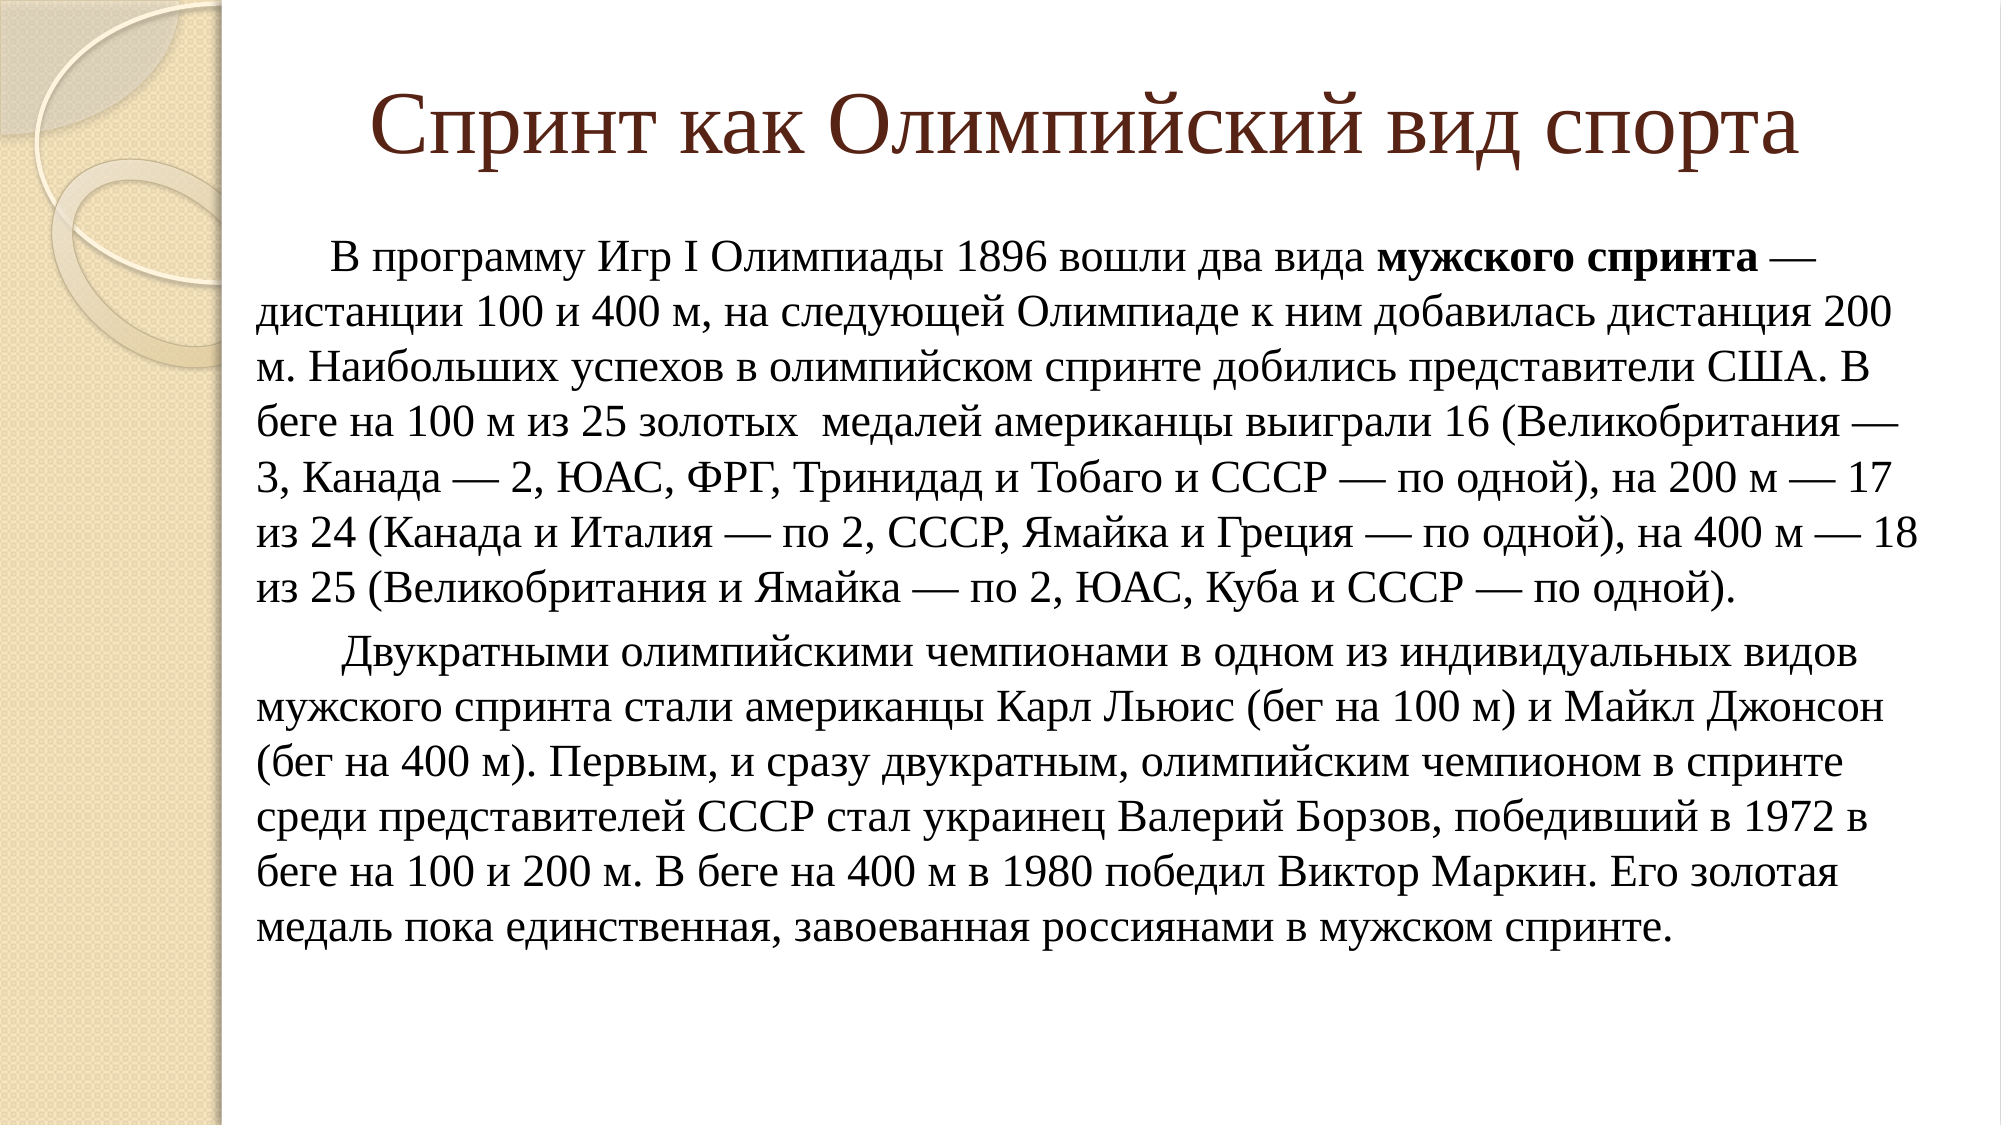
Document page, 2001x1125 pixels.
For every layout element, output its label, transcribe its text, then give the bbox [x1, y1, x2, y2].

title Спринт как Олимпийский вид спорта [265, 23, 1906, 212]
list В программу Игр I Олимпиады 1896 вошли два вида мужского спринта — дистанции 100 и 400 м, на следующей Олимпиаде к ним добавилась дистанция 200 м. Наибольших успехов в олимпийском спринте добились представители США. В беге на 100 м из 25 золотых медалей американцы выиграли 16 (Великобритания — 3, Канада — 2, ЮАС, ФРГ, Тринидад и Тобаго и СССР — по одной), на 200 м — 17 из 24 (Канада и Италия — по 2, СССР, Ямайка и Греция — по одной), на 400 м — 18 из 25 (Великобритания и Ямайка — по 2, ЮАС, Куба и СССР — по одной). Двукратными олимпийскими чемпионами в одном из индивидуальных видов мужского спринта стали американцы Карл Льюис (бег на 100 м) и Майкл Джонсон (бег на 400 м). Первым, и сразу двукратным, олимпийским чемпионом в спринте среди представителей СССР стал украинец Валерий Борзов, победивший в 1972 в беге на 100 и 200 м. В беге на 400 м в 1980 победил Виктор Маркин. Его золотая медаль пока единственная, завоеванная россиянами в мужском спринте. [241, 217, 1955, 974]
